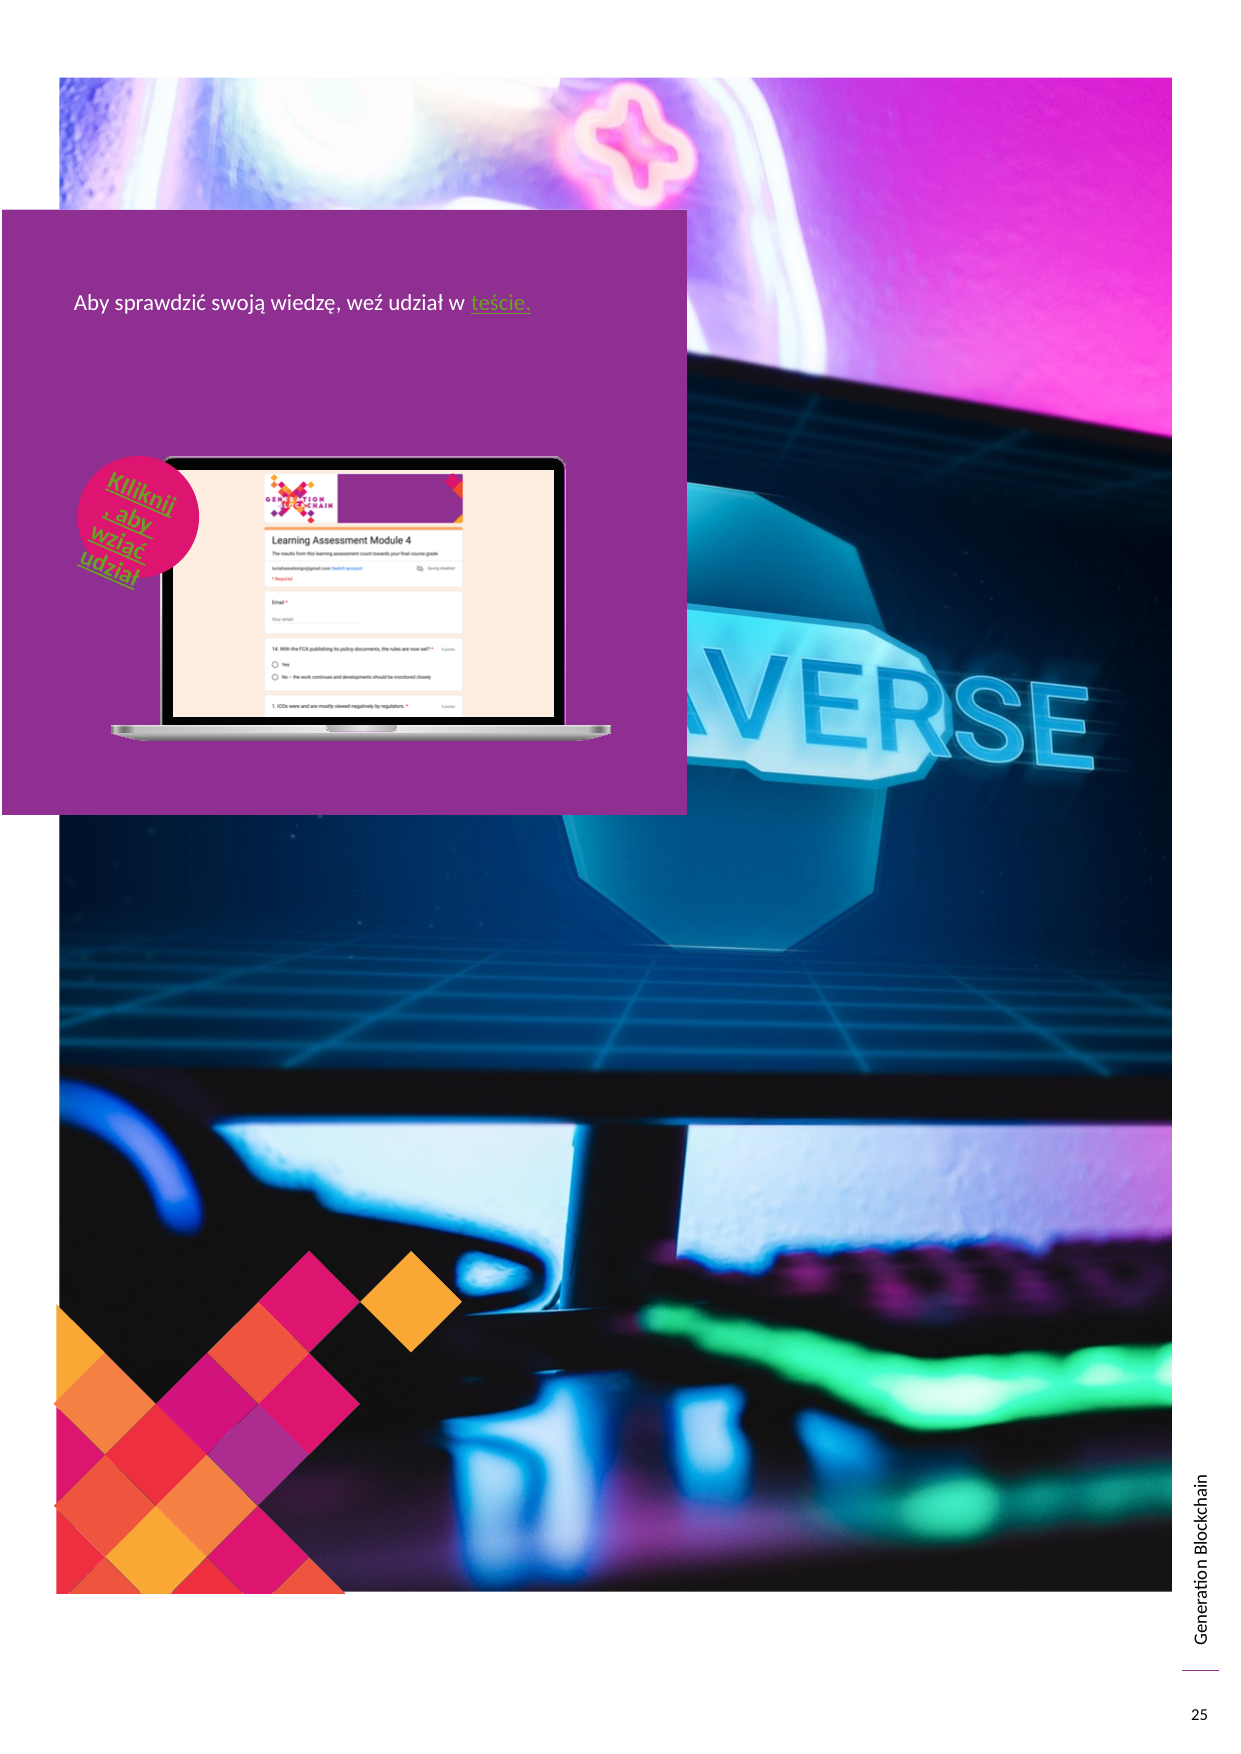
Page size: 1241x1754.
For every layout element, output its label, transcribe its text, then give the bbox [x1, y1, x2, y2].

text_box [68, 455, 204, 578]
picture [59, 77, 1172, 1592]
slide_number 25 [1170, 1692, 1229, 1736]
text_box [111, 456, 611, 741]
